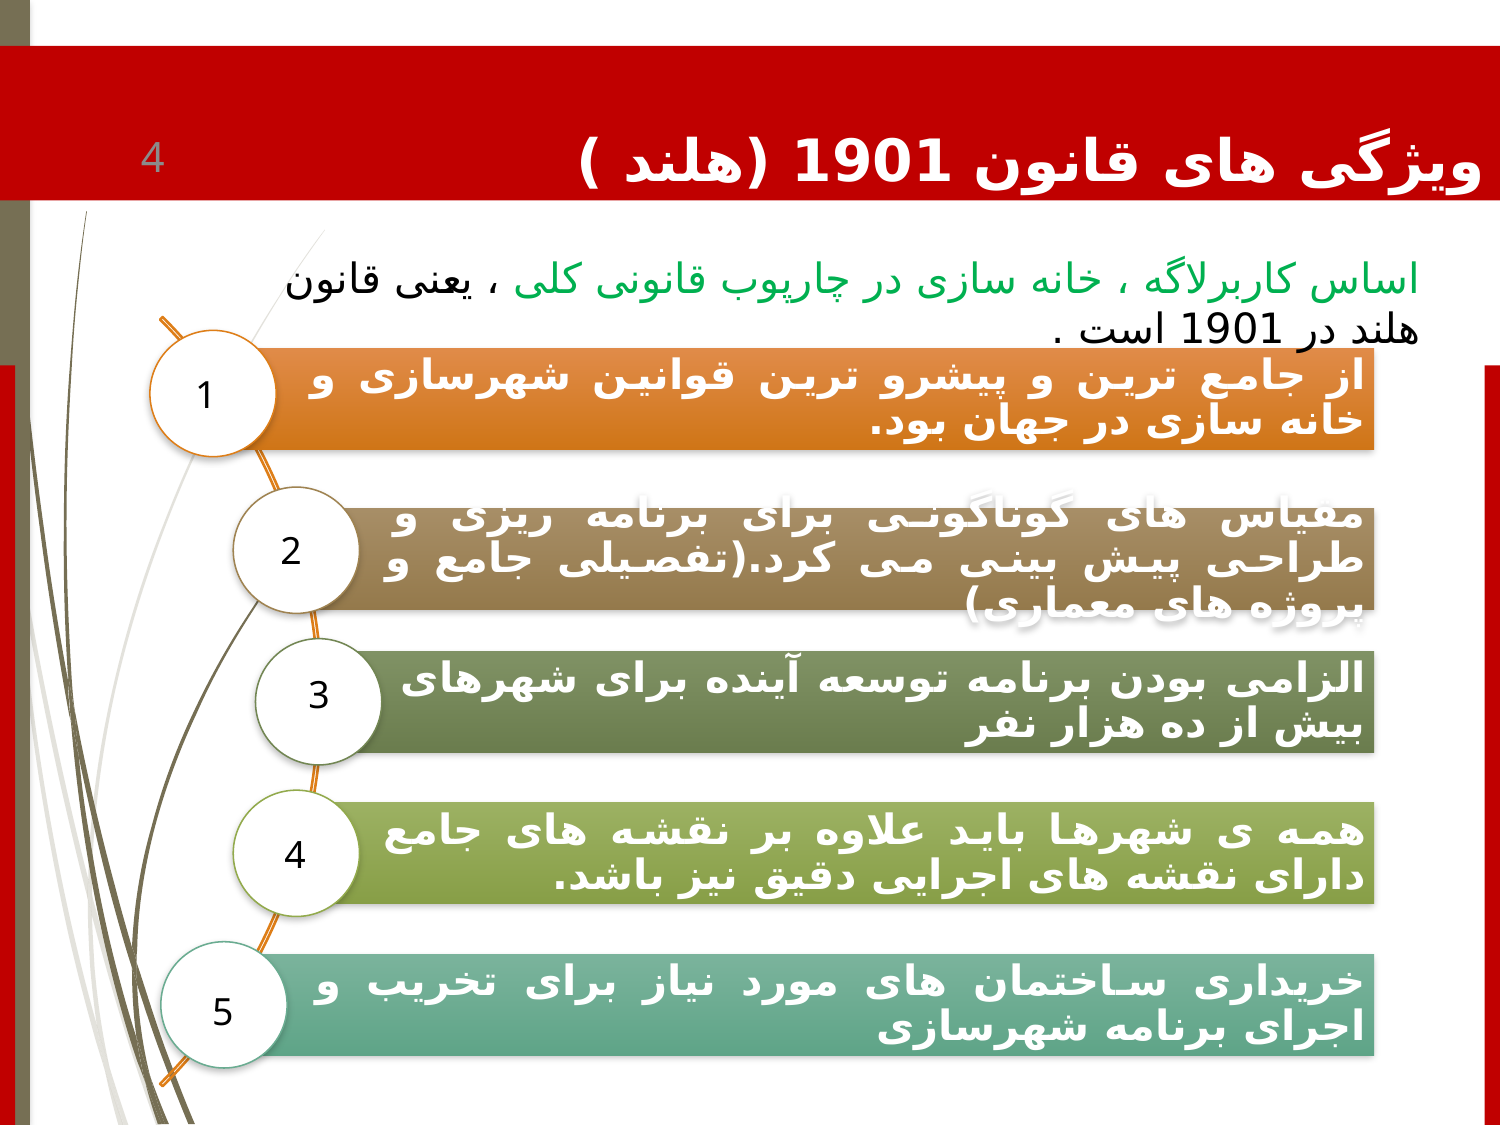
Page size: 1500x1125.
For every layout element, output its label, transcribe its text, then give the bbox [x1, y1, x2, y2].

slide_number 4 [83, 129, 180, 190]
text_box [1484, 365, 1500, 1125]
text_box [147, 297, 1386, 1107]
text_box اساس کاربرلاگه ، خانه سازی در چارپوب قانونی کلی ، یعنی قانون هلند در 1901 است . [248, 244, 1436, 410]
text_box [0, 365, 16, 1125]
text_box ویژگی های قانون 1901 (هلند ) [0, 45, 1500, 201]
